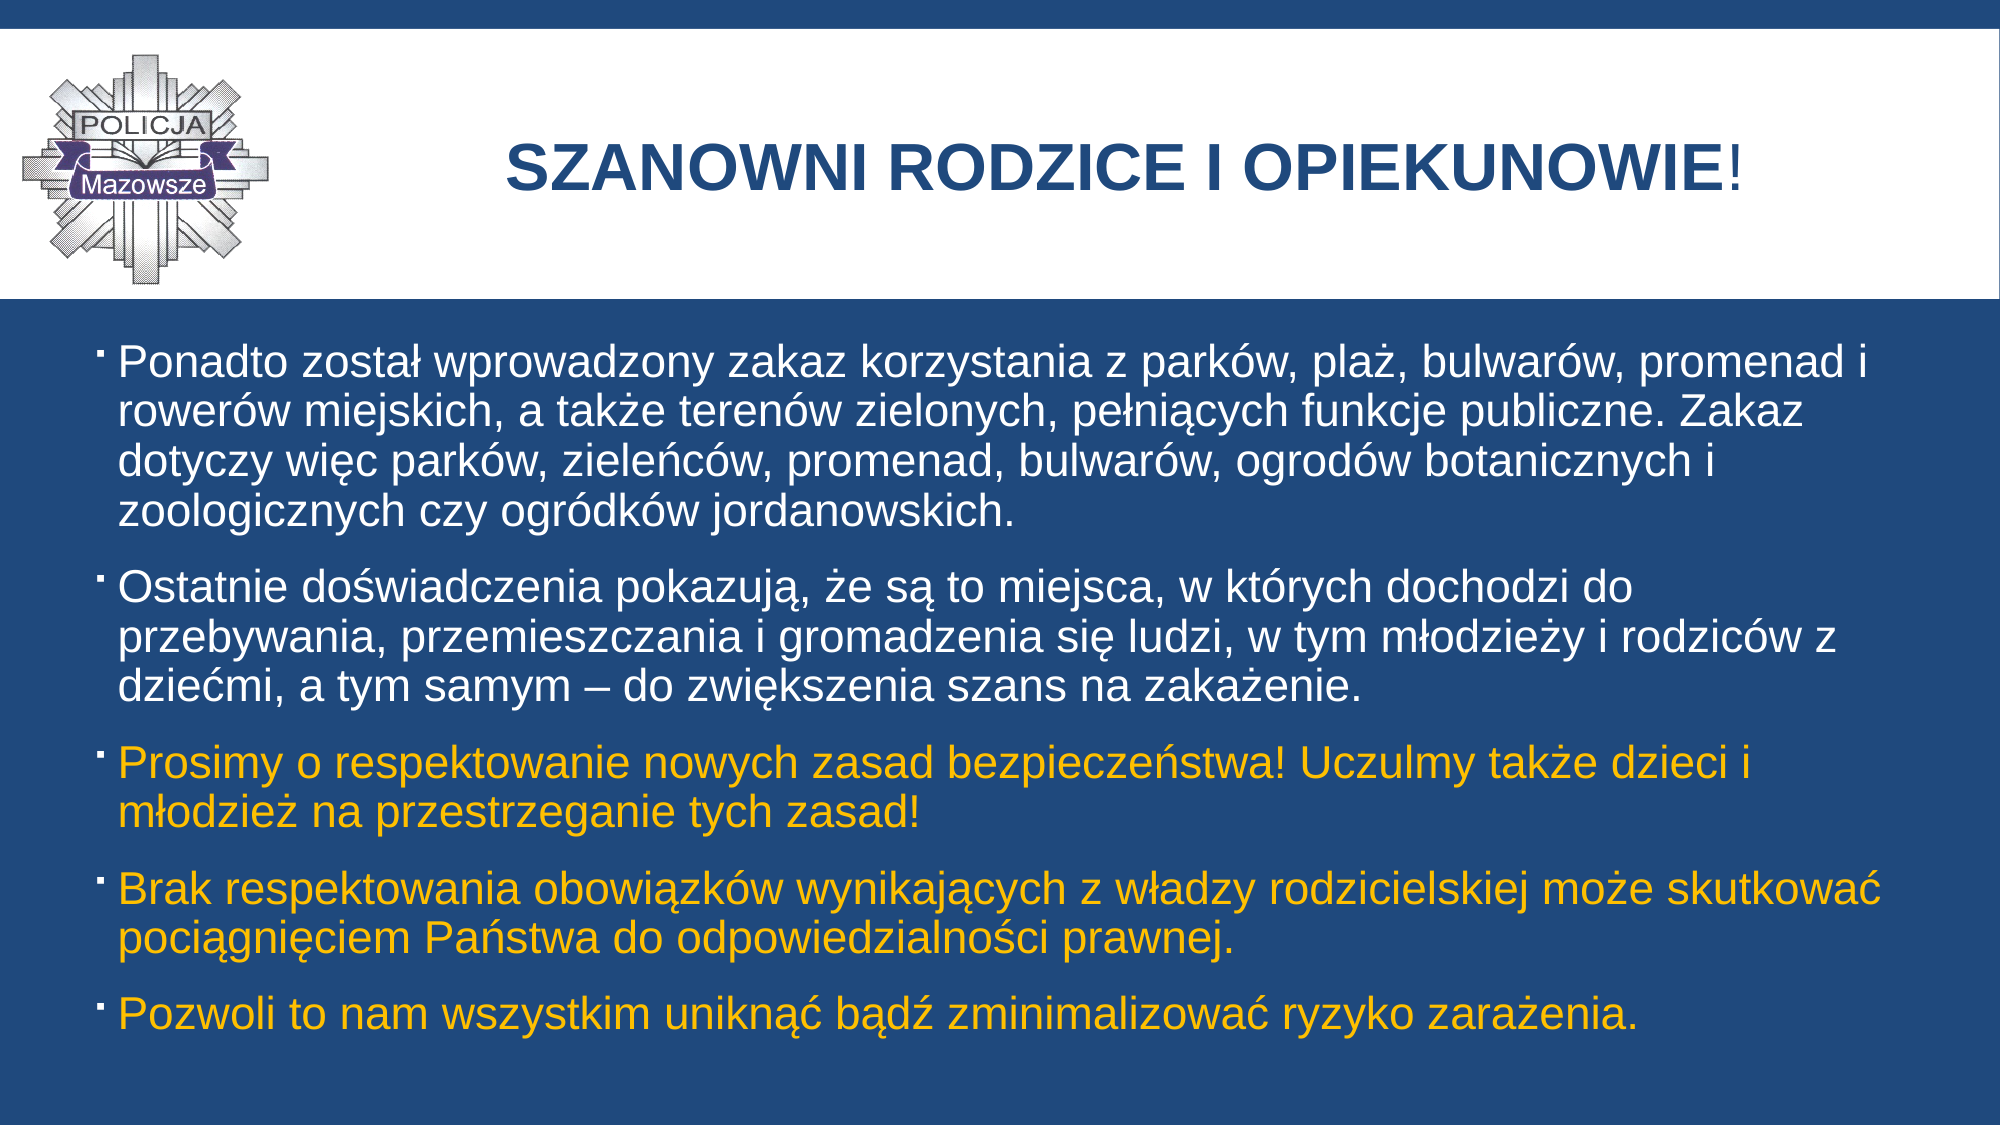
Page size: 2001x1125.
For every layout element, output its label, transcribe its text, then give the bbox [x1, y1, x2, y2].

list Ponadto został wprowadzony zakaz korzystania z parków, plaż, bulwarów, promenad i rowerów miejskich, a także terenów zielonych, pełniących funkcje publiczne. Zakaz dotyczy więc parków, zieleńców, promenad, bulwarów, ogrodów botanicznych i zoologicznych czy ogródków jordanowskich. Ostatnie doświadczenia pokazują, że są to miejsca, w których dochodzi do przebywania, przemieszczania i gromadzenia się ludzi, w tym młodzieży i rodziców z dziećmi, a tym samym – do zwiększenia szans na zakażenie. Prosimy o respektowanie nowych zasad bezpieczeństwa! Uczulmy także dzieci i młodzież na przestrzeganie tych zasad! Brak respektowania obowiązków wynikających z władzy rodzicielskiej może skutkować pociągnięciem Państwa do odpowiedzialności prawnej. Pozwoli to nam wszystkim uniknąć bądź zminimalizować ryzyko zarażenia. [75, 329, 1916, 1053]
picture [0, 30, 293, 295]
title Szanowni Rodzice i Opiekunowie! [447, 46, 1803, 295]
